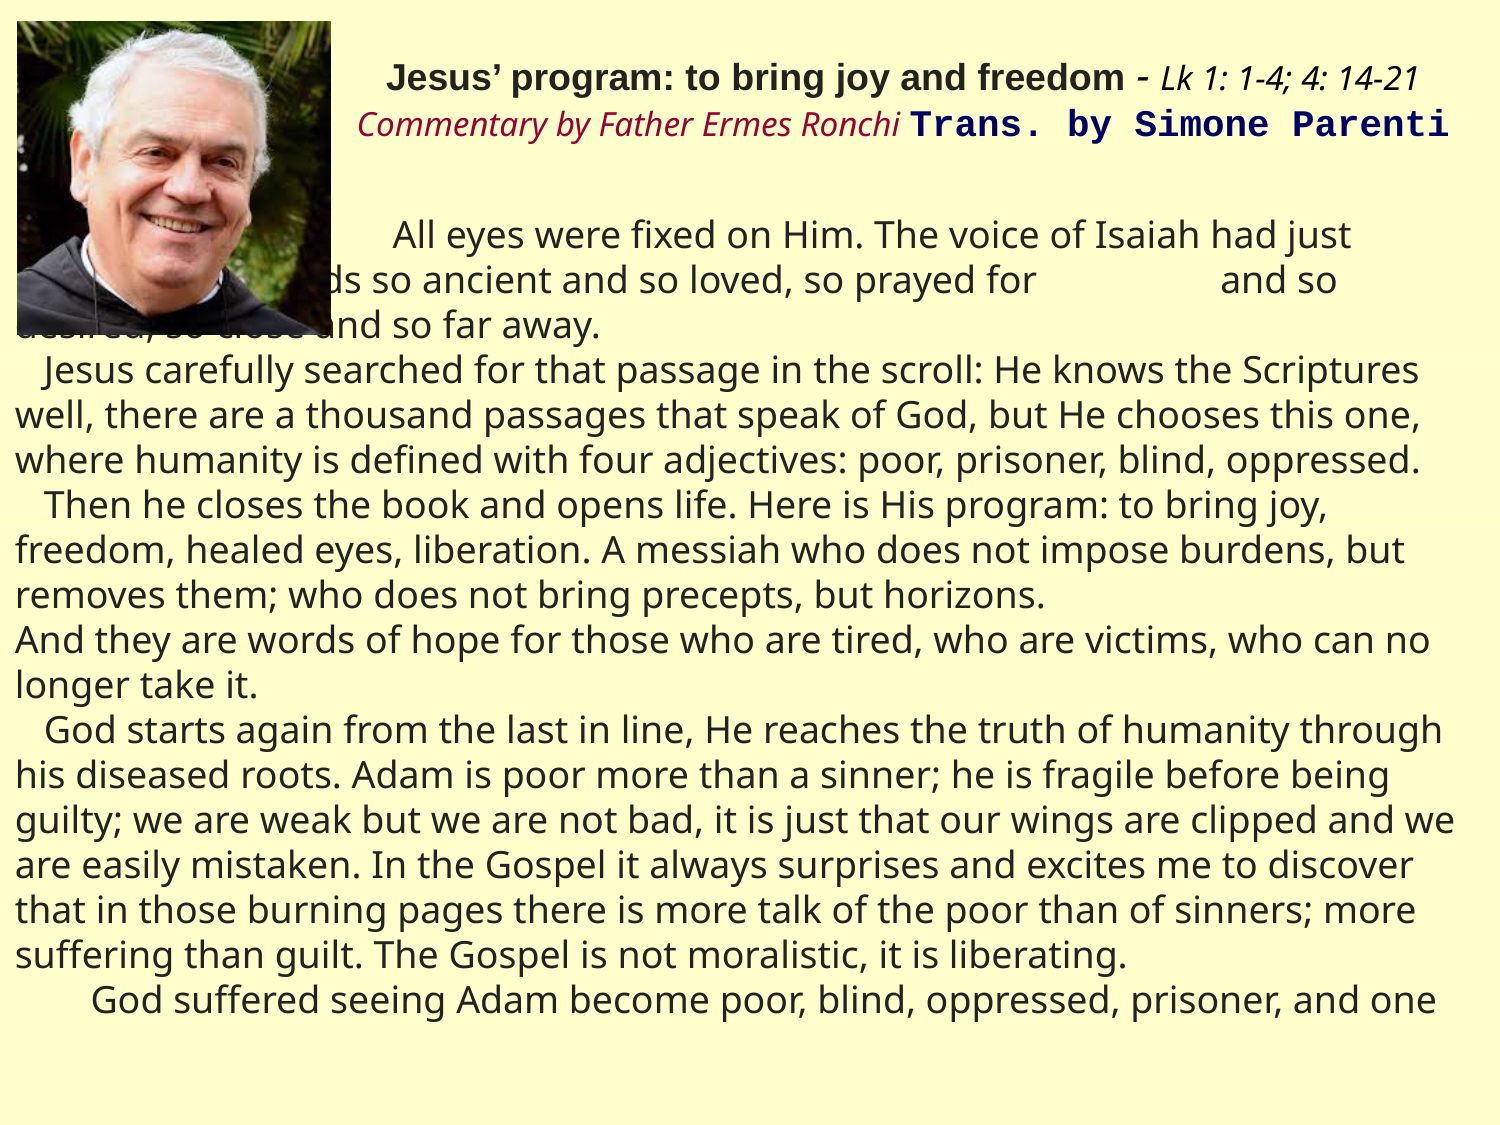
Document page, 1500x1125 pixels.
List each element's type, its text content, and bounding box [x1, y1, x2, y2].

text_box All eyes were fixed on Him. The voice of Isaiah had just resounded: words so ancient and so loved, so prayed for and so desired, so close and so far away. Jesus carefully searched for that passage in the scroll: He knows the Scriptures well, there are a thousand passages that speak of God, but He chooses this one, where humanity is defined with four adjectives: poor, prisoner, blind, oppressed. Then he closes the book and opens life. Here is His program: to bring joy, freedom, healed eyes, liberation. A messiah who does not impose burdens, but removes them; who does not bring precepts, but horizons. And they are words of hope for those who are tired, who are victims, who can no longer take it. God starts again from the last in line, He reaches the truth of humanity through his diseased roots. Adam is poor more than a sinner; he is fragile before being guilty; we are weak but we are not bad, it is just that our wings are clipped and we are easily mistaken. In the Gospel it always surprises and excites me to discover that in those burning pages there is more talk of the poor than of sinners; more suffering than guilt. The Gospel is not moralistic, it is liberating. God suffered seeing Adam become poor, blind, oppressed, prisoner, and one [0, 203, 1500, 1029]
picture [17, 21, 331, 335]
text_box Jesus’ program: to bring joy and freedom - Lk 1: 1-4; 4: 14-21 Commentary by Father Ermes Ronchi Trans. by Simone Parenti [331, 41, 1500, 152]
